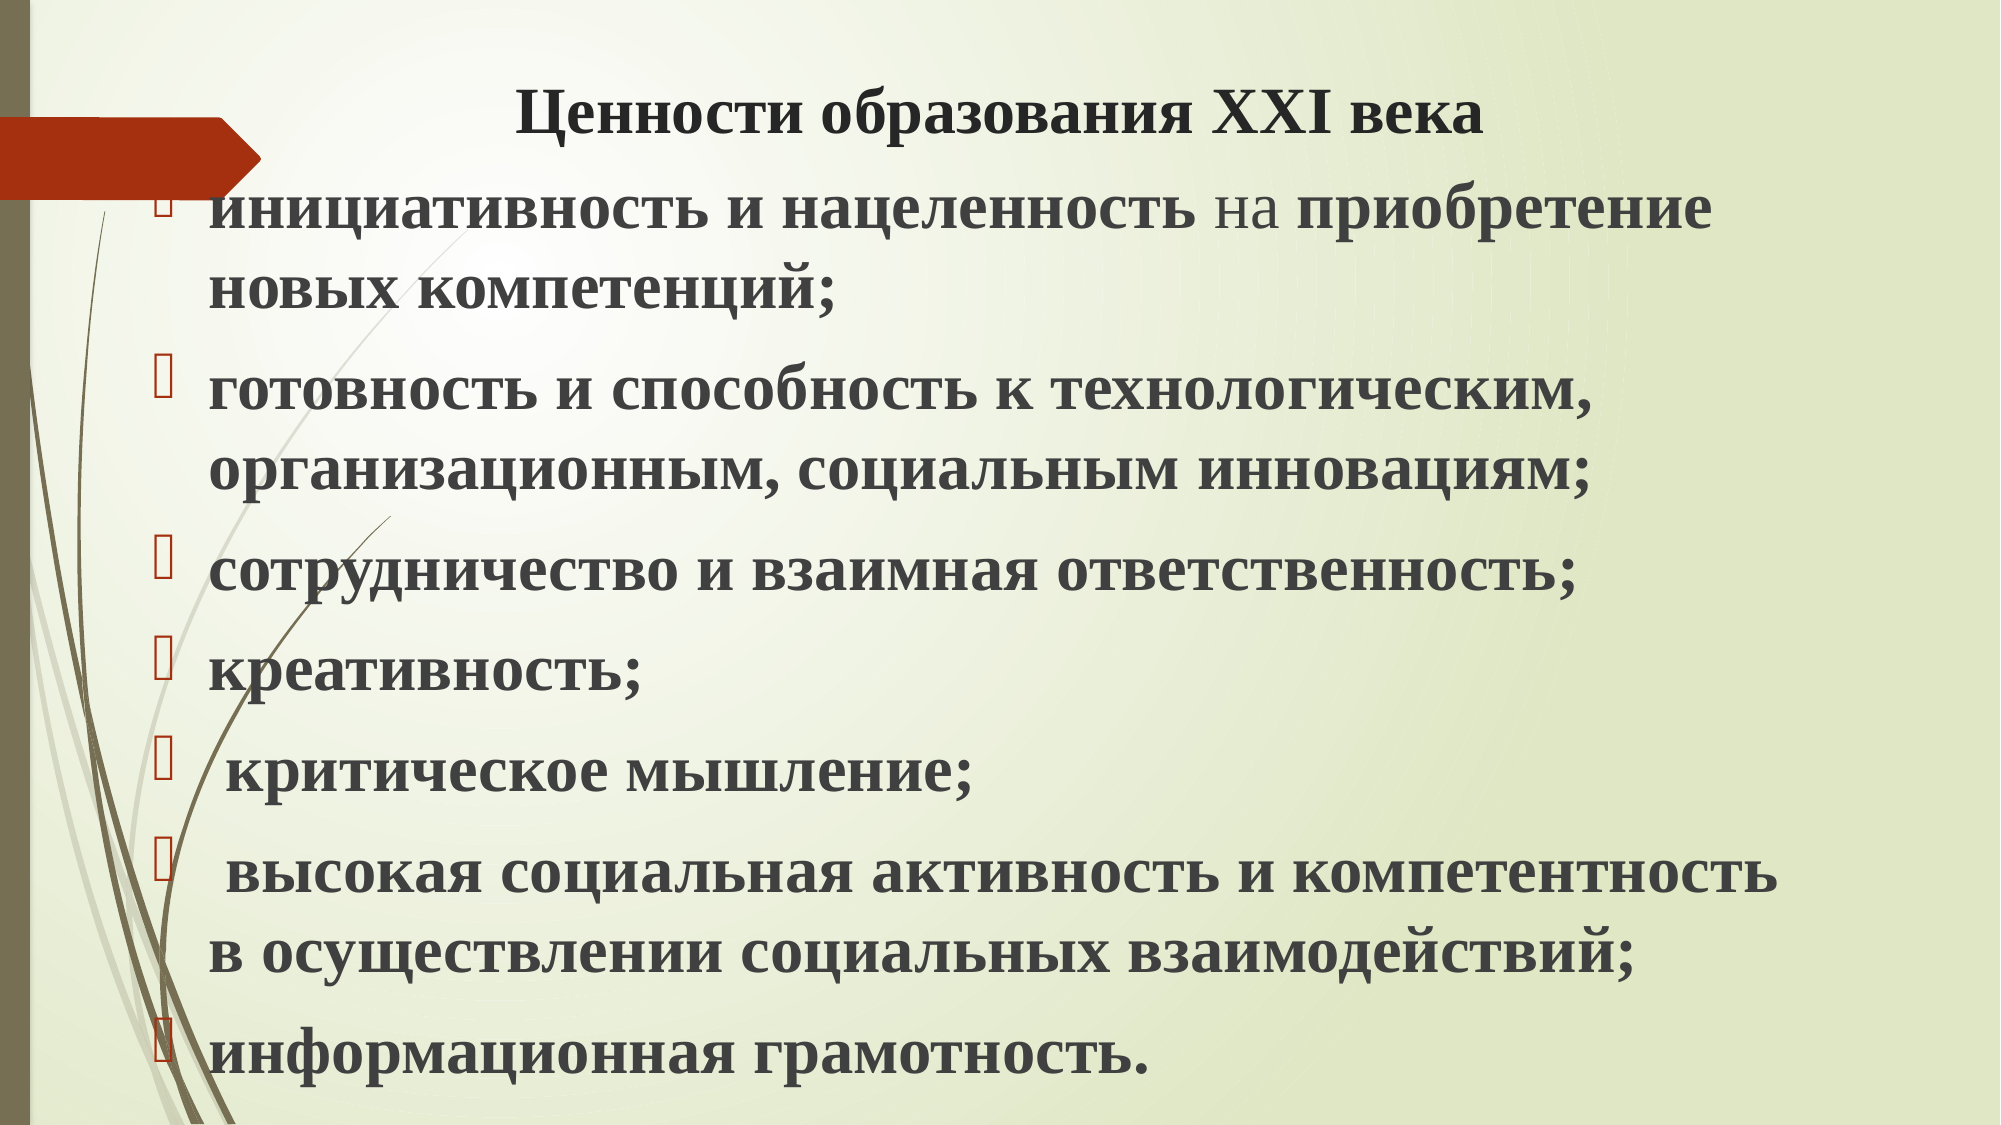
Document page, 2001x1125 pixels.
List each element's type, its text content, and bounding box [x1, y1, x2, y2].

title Ценности образования XXI века [137, 59, 1863, 154]
list инициативность и нацеленность на приобретение новых компетенций; готовность и способность к технологическим, организационным, социальным инновациям; сотрудничество и взаимная ответственность; креативность; критическое мышление; высокая социальная активность и компетентность в осуществлении социальных взаимодействий; информационная грамотность. [137, 154, 1863, 1100]
